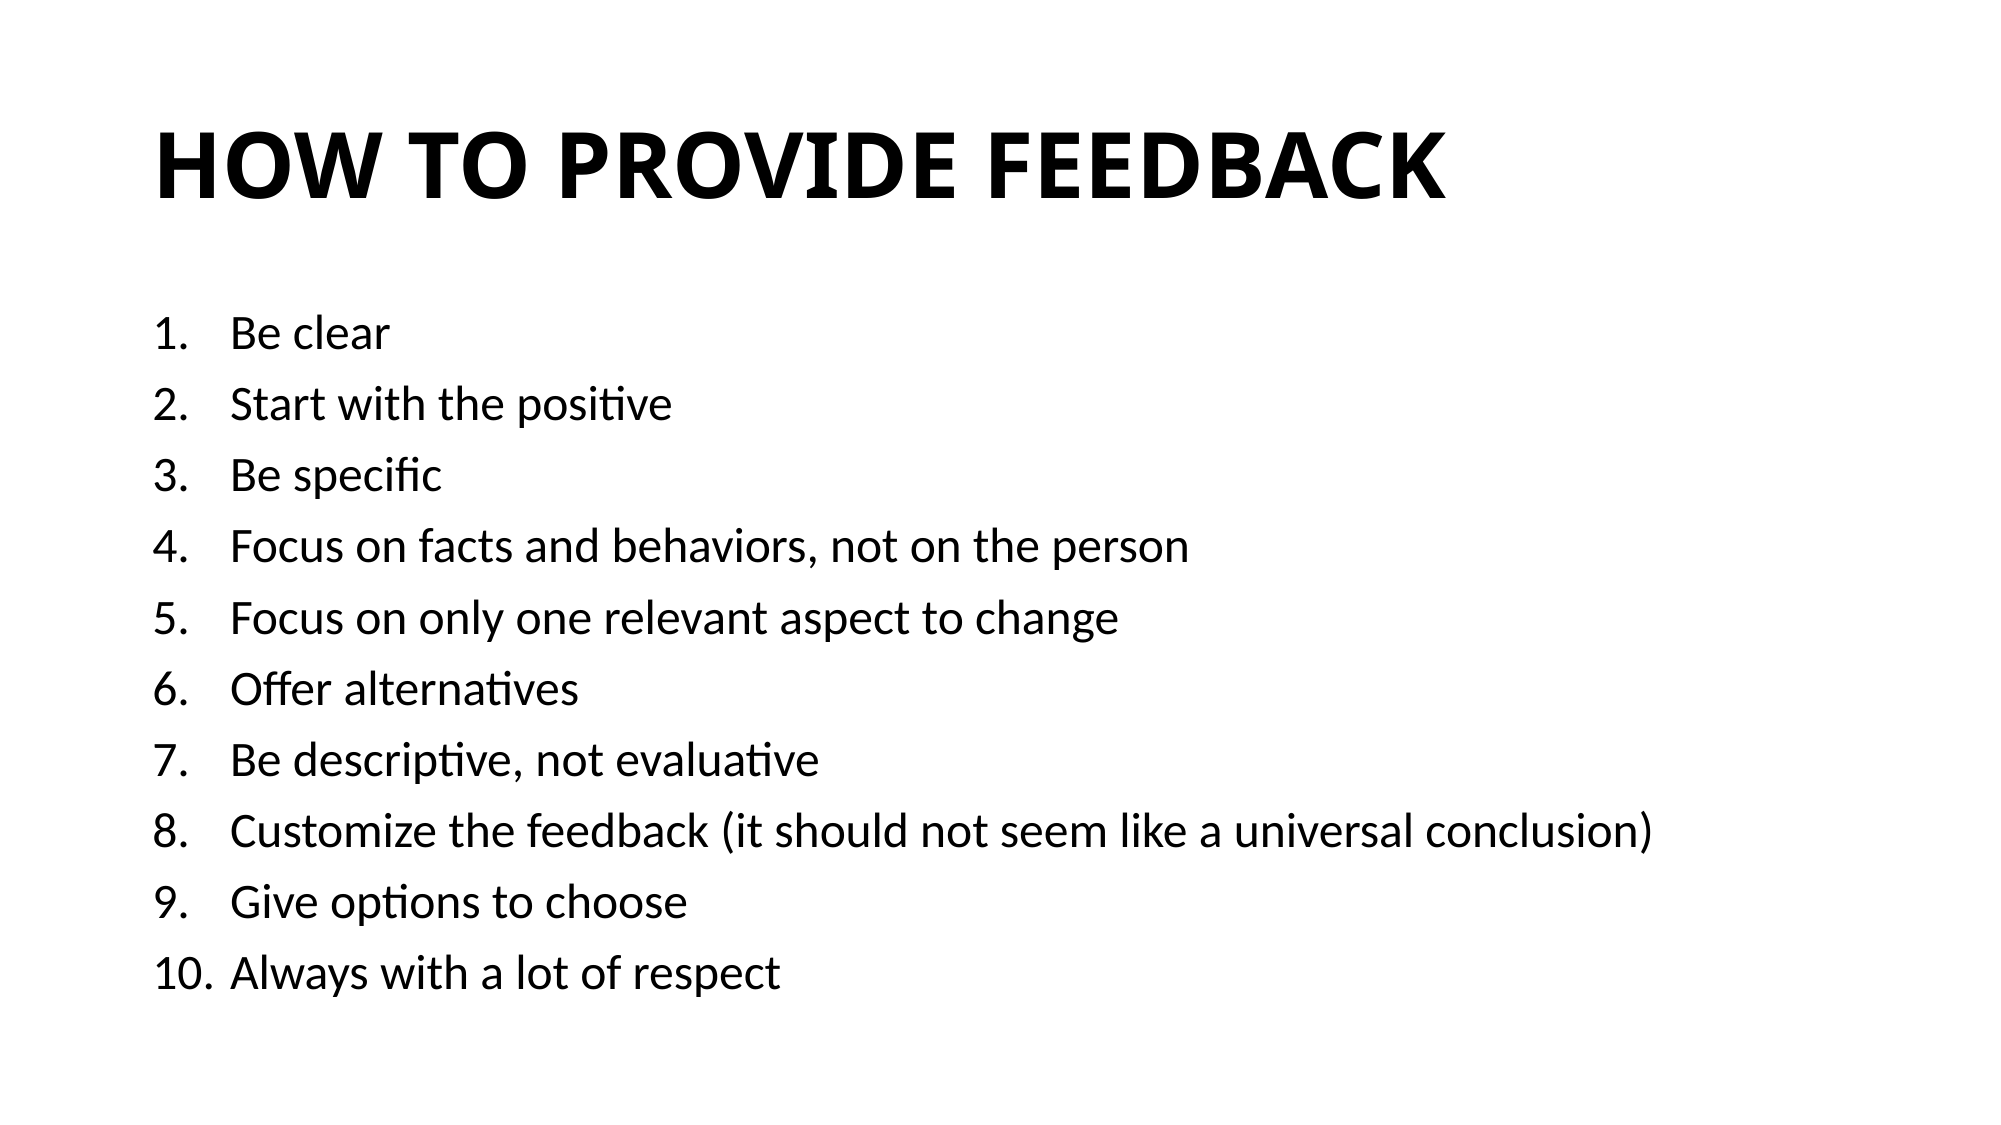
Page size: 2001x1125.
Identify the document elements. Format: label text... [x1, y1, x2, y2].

list Be clear Start with the positive Be specific Focus on facts and behaviors, not on the person Focus on only one relevant aspect to change Offer alternatives Be descriptive, not evaluative Customize the feedback (it should not seem like a universal conclusion) Give options to choose Always with a lot of respect [137, 299, 1863, 1014]
title HOW TO PROVIDE FEEDBACK [137, 59, 1863, 278]
